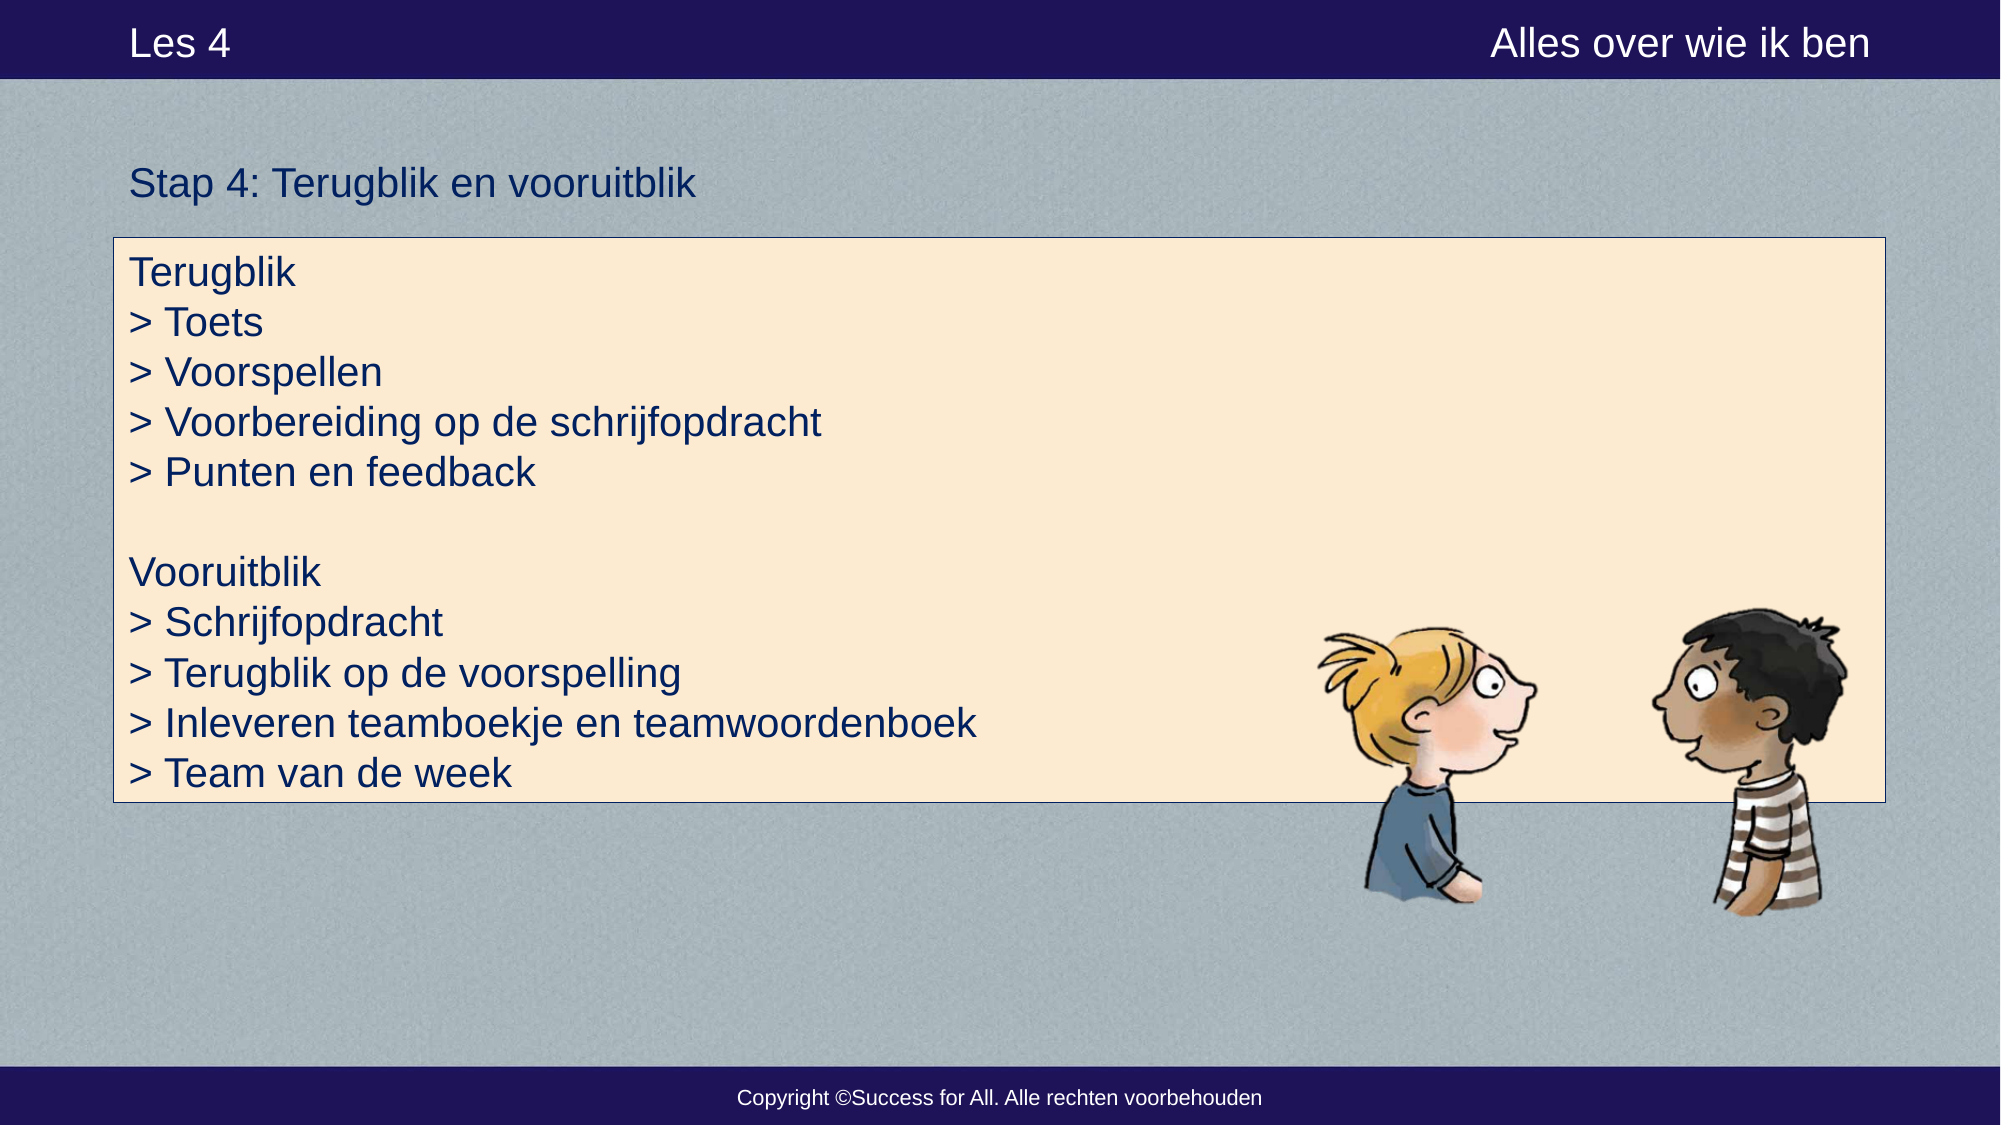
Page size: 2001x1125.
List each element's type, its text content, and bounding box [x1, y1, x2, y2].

text_box Copyright ©Success for All. Alle rechten voorbehouden [0, 1076, 2000, 1125]
text_box Stap 4: Terugblik en vooruitblik [113, 148, 1635, 214]
picture [0, 0, 2001, 1125]
text_box Alles over wie ik ben [999, 8, 1886, 73]
text_box Terugblik > Toets > Voorspellen > Voorbereiding op de schrijfopdracht > Punten en feedback Vooruitblik > Schrijfopdracht > Terugblik op de voorspelling > Inleveren teamboekje en teamwoordenboek > Team van de week [113, 237, 1886, 803]
text_box Les 4 [114, 8, 354, 73]
